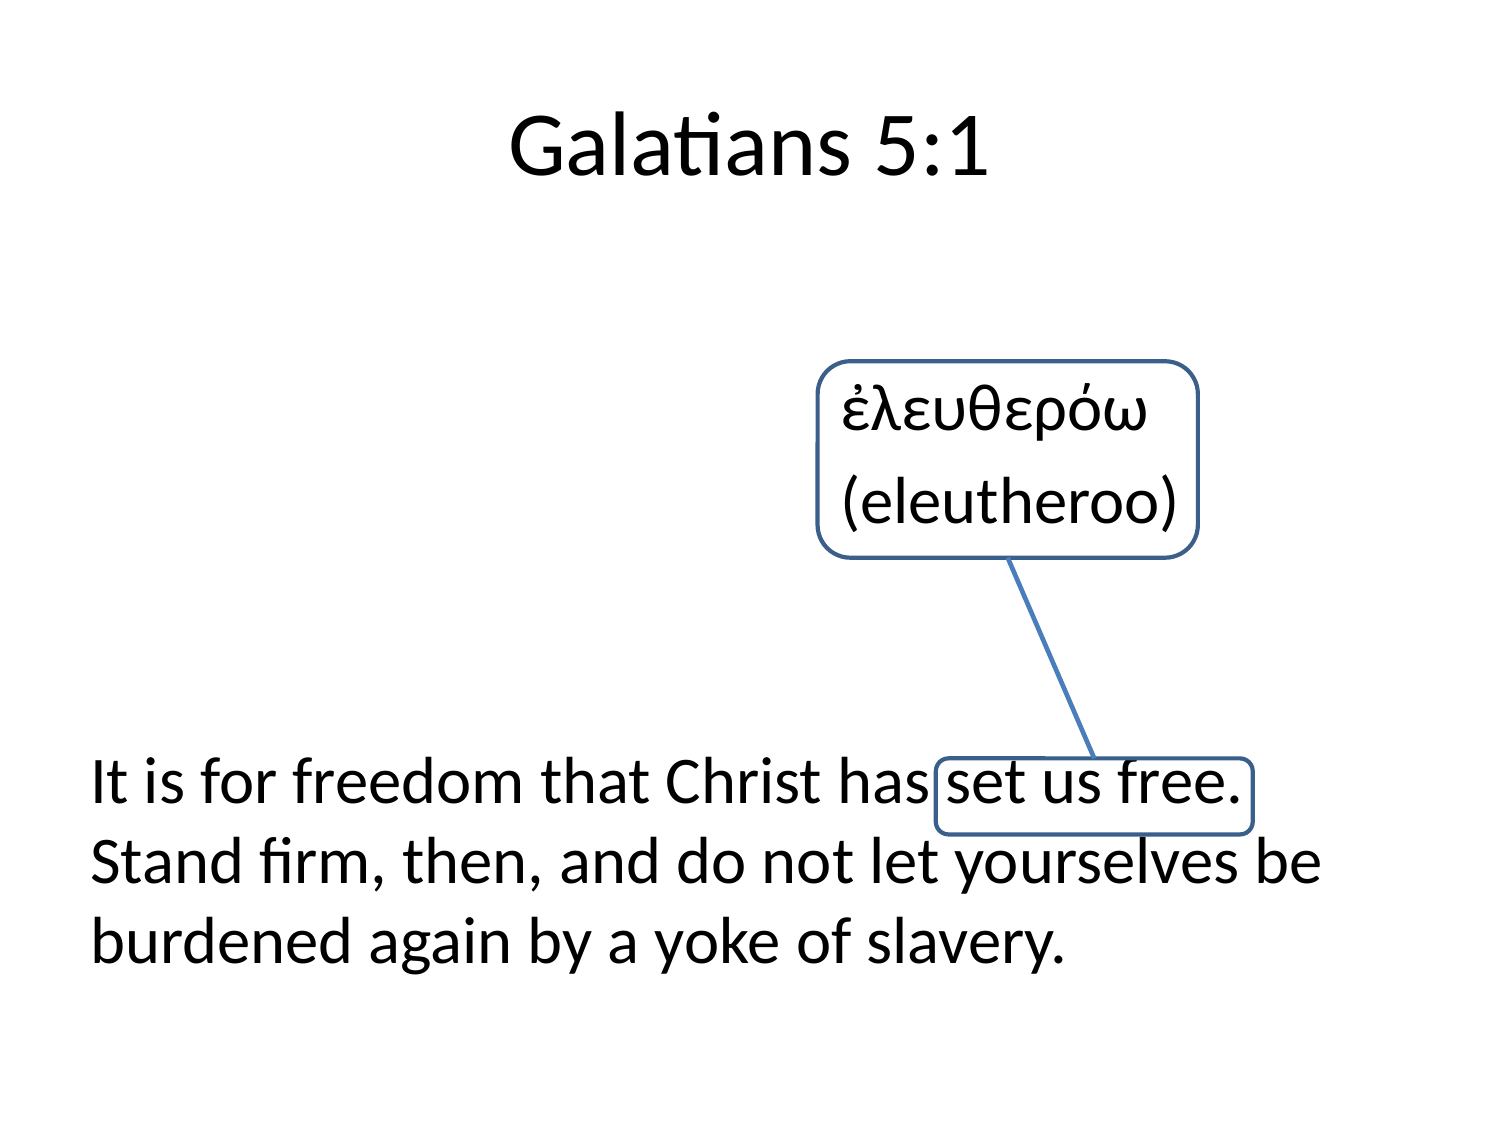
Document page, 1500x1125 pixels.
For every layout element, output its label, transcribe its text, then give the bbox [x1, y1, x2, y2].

text_box [815, 359, 1200, 560]
list ἐλευθερόω (eleutheroo) It is for freedom that Christ has set us free. Stand firm, then, and do not let yourselves be burdened again by a yoke of slavery. [75, 262, 1425, 1005]
text_box [933, 756, 1255, 837]
title Galatians 5:1 [75, 45, 1425, 233]
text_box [1007, 557, 1095, 759]
